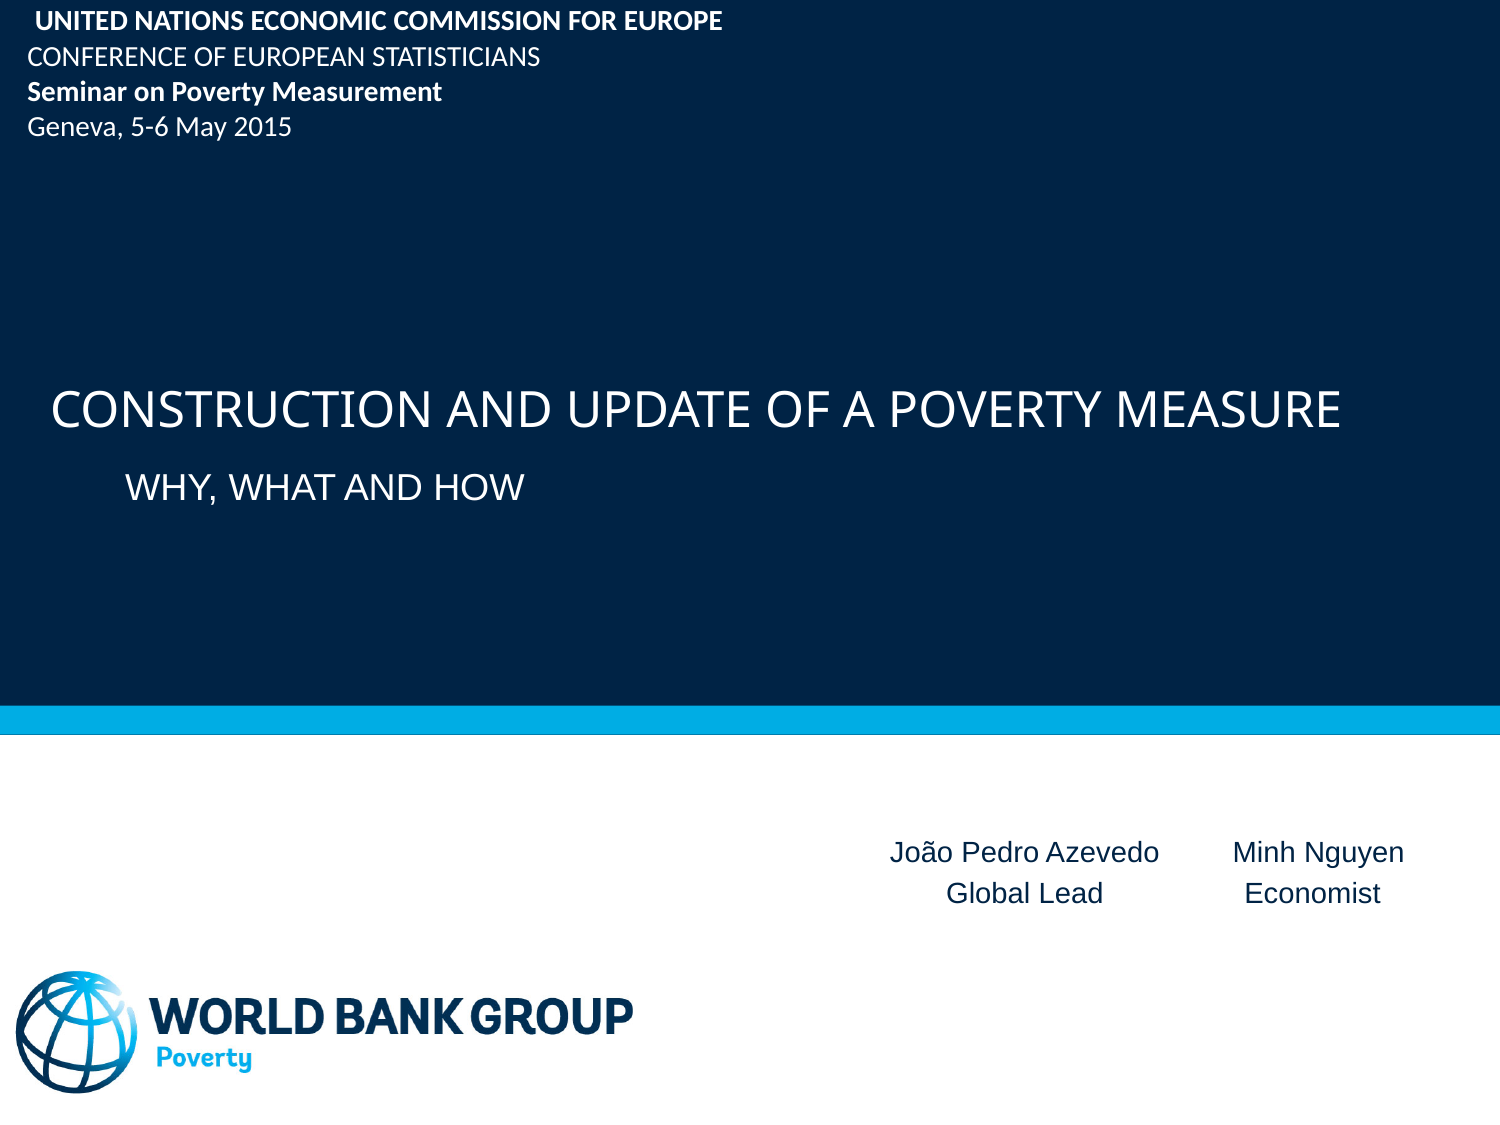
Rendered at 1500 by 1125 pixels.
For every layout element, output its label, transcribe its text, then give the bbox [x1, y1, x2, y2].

picture [0, 944, 663, 1125]
list Why, What and How [125, 462, 1278, 662]
title Construction and update of a poverty measure [49, 299, 1463, 438]
text_box Minh Nguyen Economist [1150, 787, 1476, 950]
text_box UNITED NATIONS ECONOMIC COMMISSION FOR EUROPE CONFERENCE OF EUROPEAN STATISTICIANS Seminar on Poverty Measurement Geneva, 5-6 May 2015 [12, 0, 1332, 150]
list João Pedro Azevedo Global Lead [849, 787, 1150, 950]
